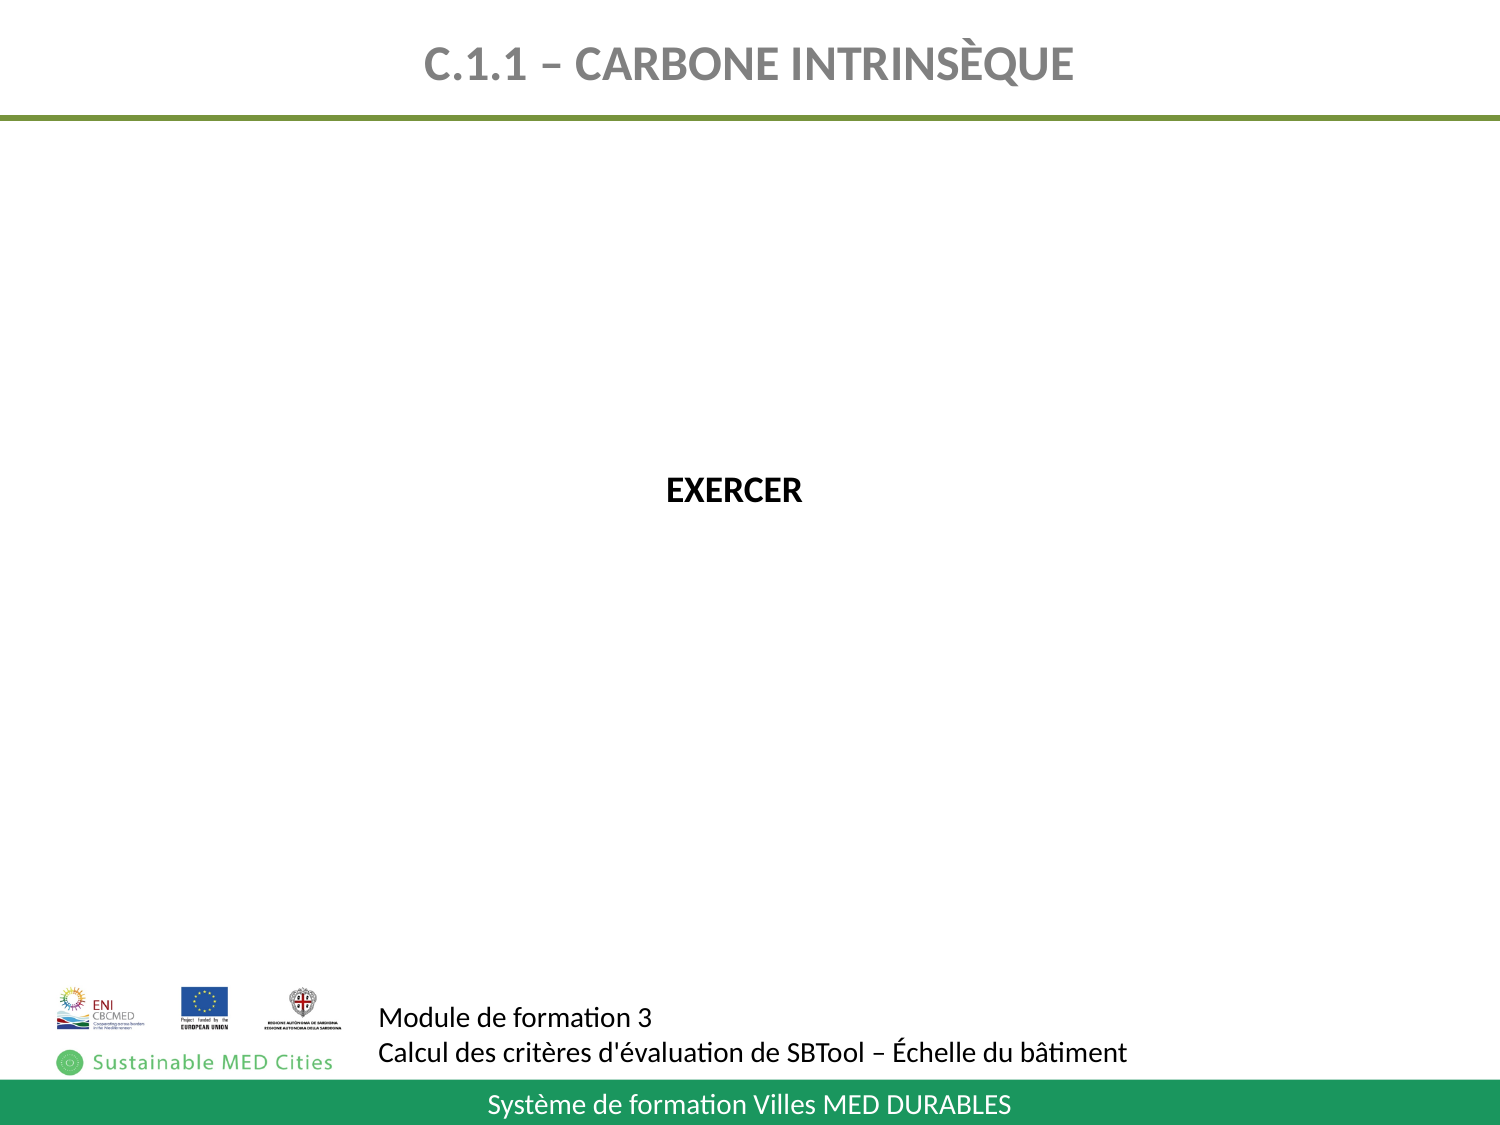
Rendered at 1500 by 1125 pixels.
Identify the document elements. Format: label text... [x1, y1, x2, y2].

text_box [0, 972, 1500, 1125]
title C.1.1 – CARBONE INTRINSÈQUE [0, 0, 1500, 121]
list EXERCER [43, 262, 1425, 944]
